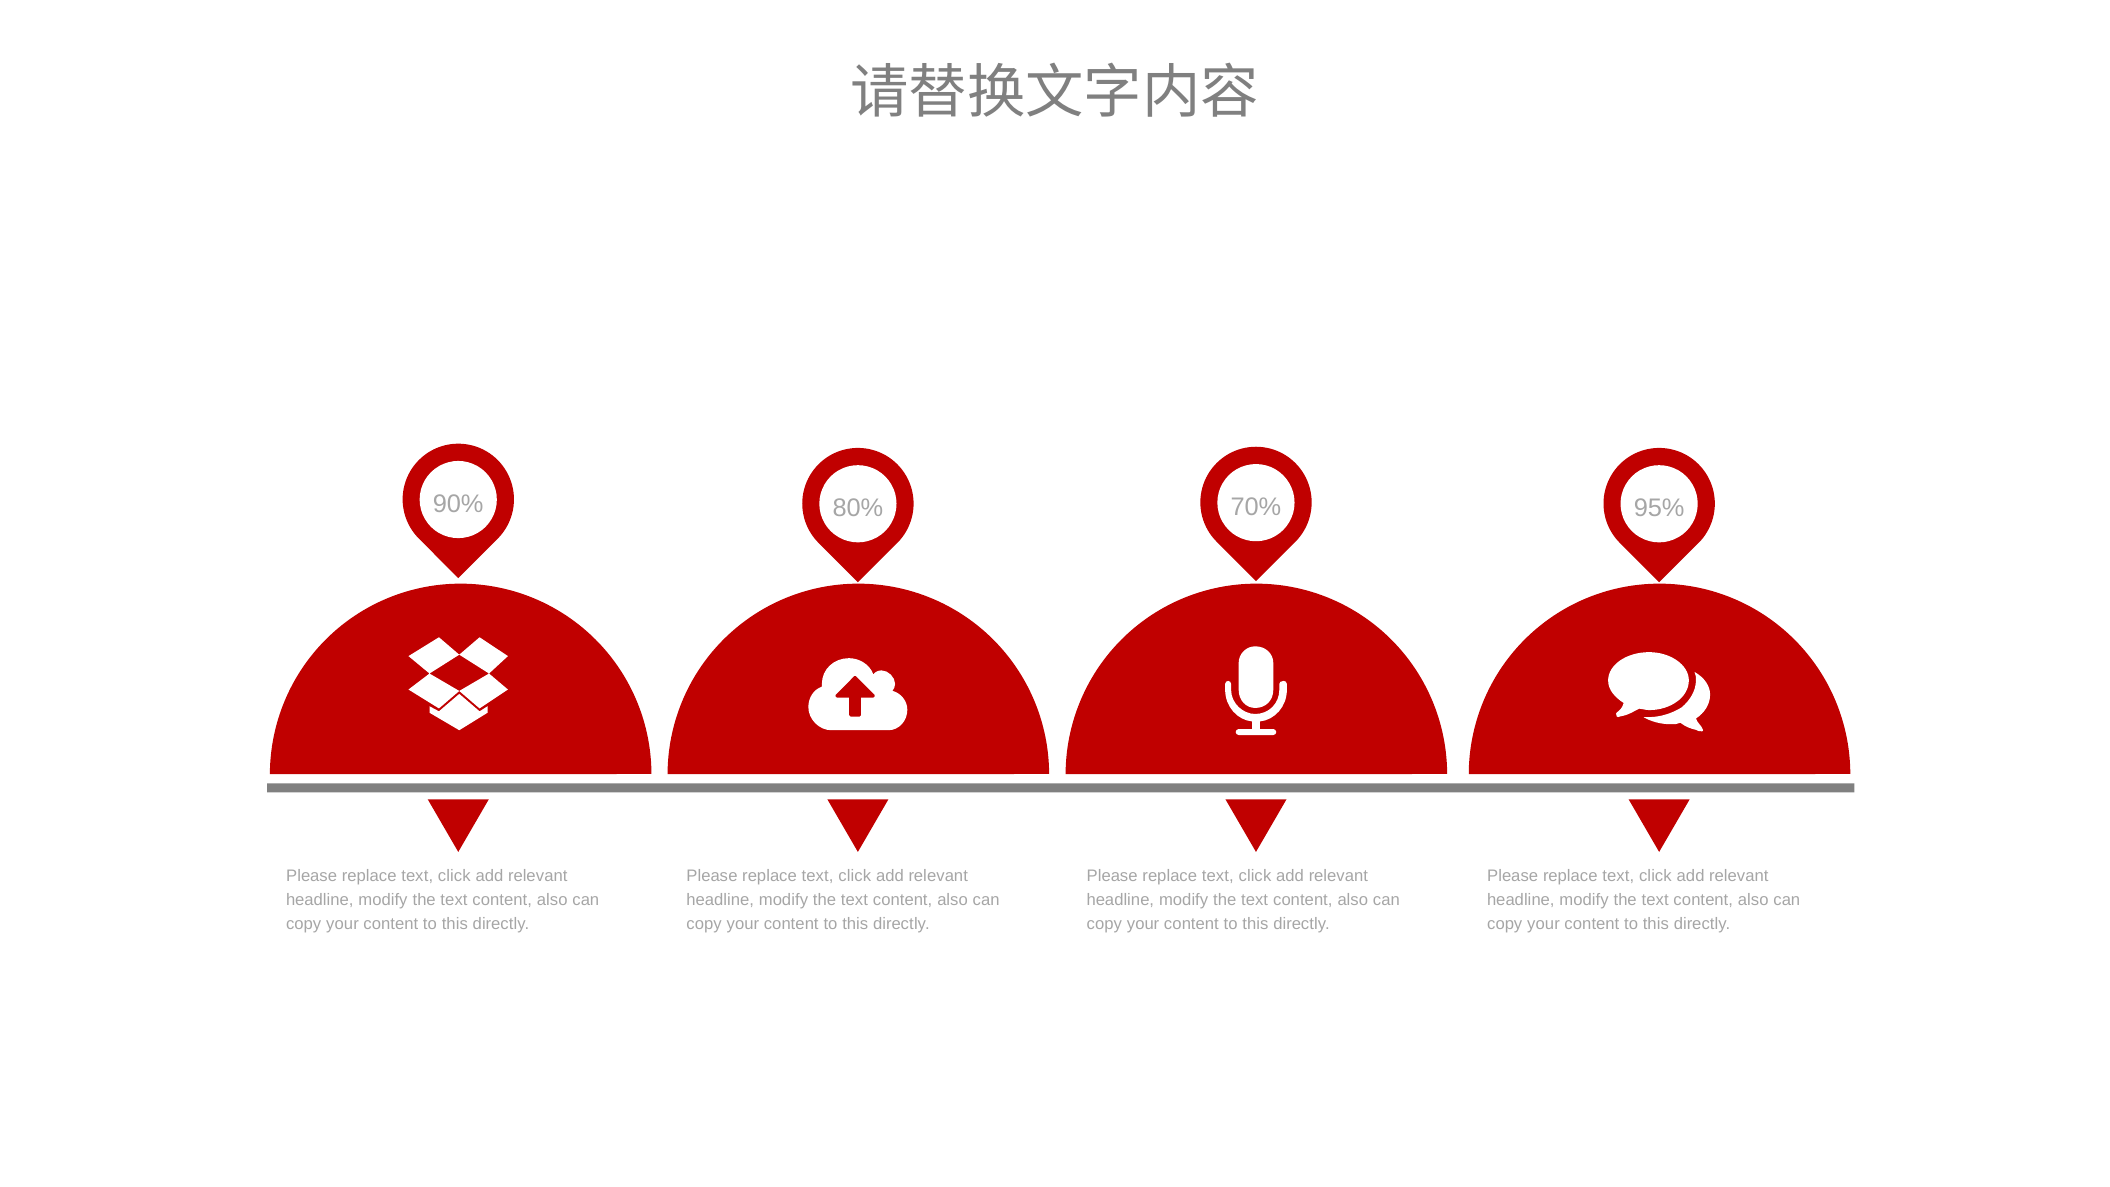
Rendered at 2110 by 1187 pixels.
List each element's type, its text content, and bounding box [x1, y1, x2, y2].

text_box 请替换文字内容 [820, 32, 1289, 124]
text_box Please replace text, click add relevant headline, modify the text content, also can copy your content to this directly. [1086, 861, 1431, 933]
text_box [1626, 798, 1692, 854]
text_box [266, 782, 1855, 793]
text_box [1608, 652, 1689, 718]
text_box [402, 443, 514, 555]
text_box [825, 798, 891, 854]
text_box [666, 582, 1051, 776]
text_box Please replace text, click add relevant headline, modify the text content, also can copy your content to this directly. [286, 861, 631, 933]
text_box [1225, 680, 1287, 736]
text_box [408, 637, 508, 731]
text_box [1467, 582, 1852, 776]
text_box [1603, 447, 1715, 560]
text_box [1643, 671, 1711, 732]
text_box [1223, 798, 1289, 854]
text_box [1064, 582, 1449, 776]
text_box [268, 582, 653, 776]
text_box [1238, 646, 1274, 708]
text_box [802, 447, 914, 560]
text_box [808, 658, 908, 731]
text_box [425, 798, 491, 854]
text_box Please replace text, click add relevant headline, modify the text content, also can copy your content to this directly. [686, 861, 1031, 933]
text_box Please replace text, click add relevant headline, modify the text content, also can copy your content to this directly. [1487, 861, 1832, 933]
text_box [1200, 446, 1312, 558]
